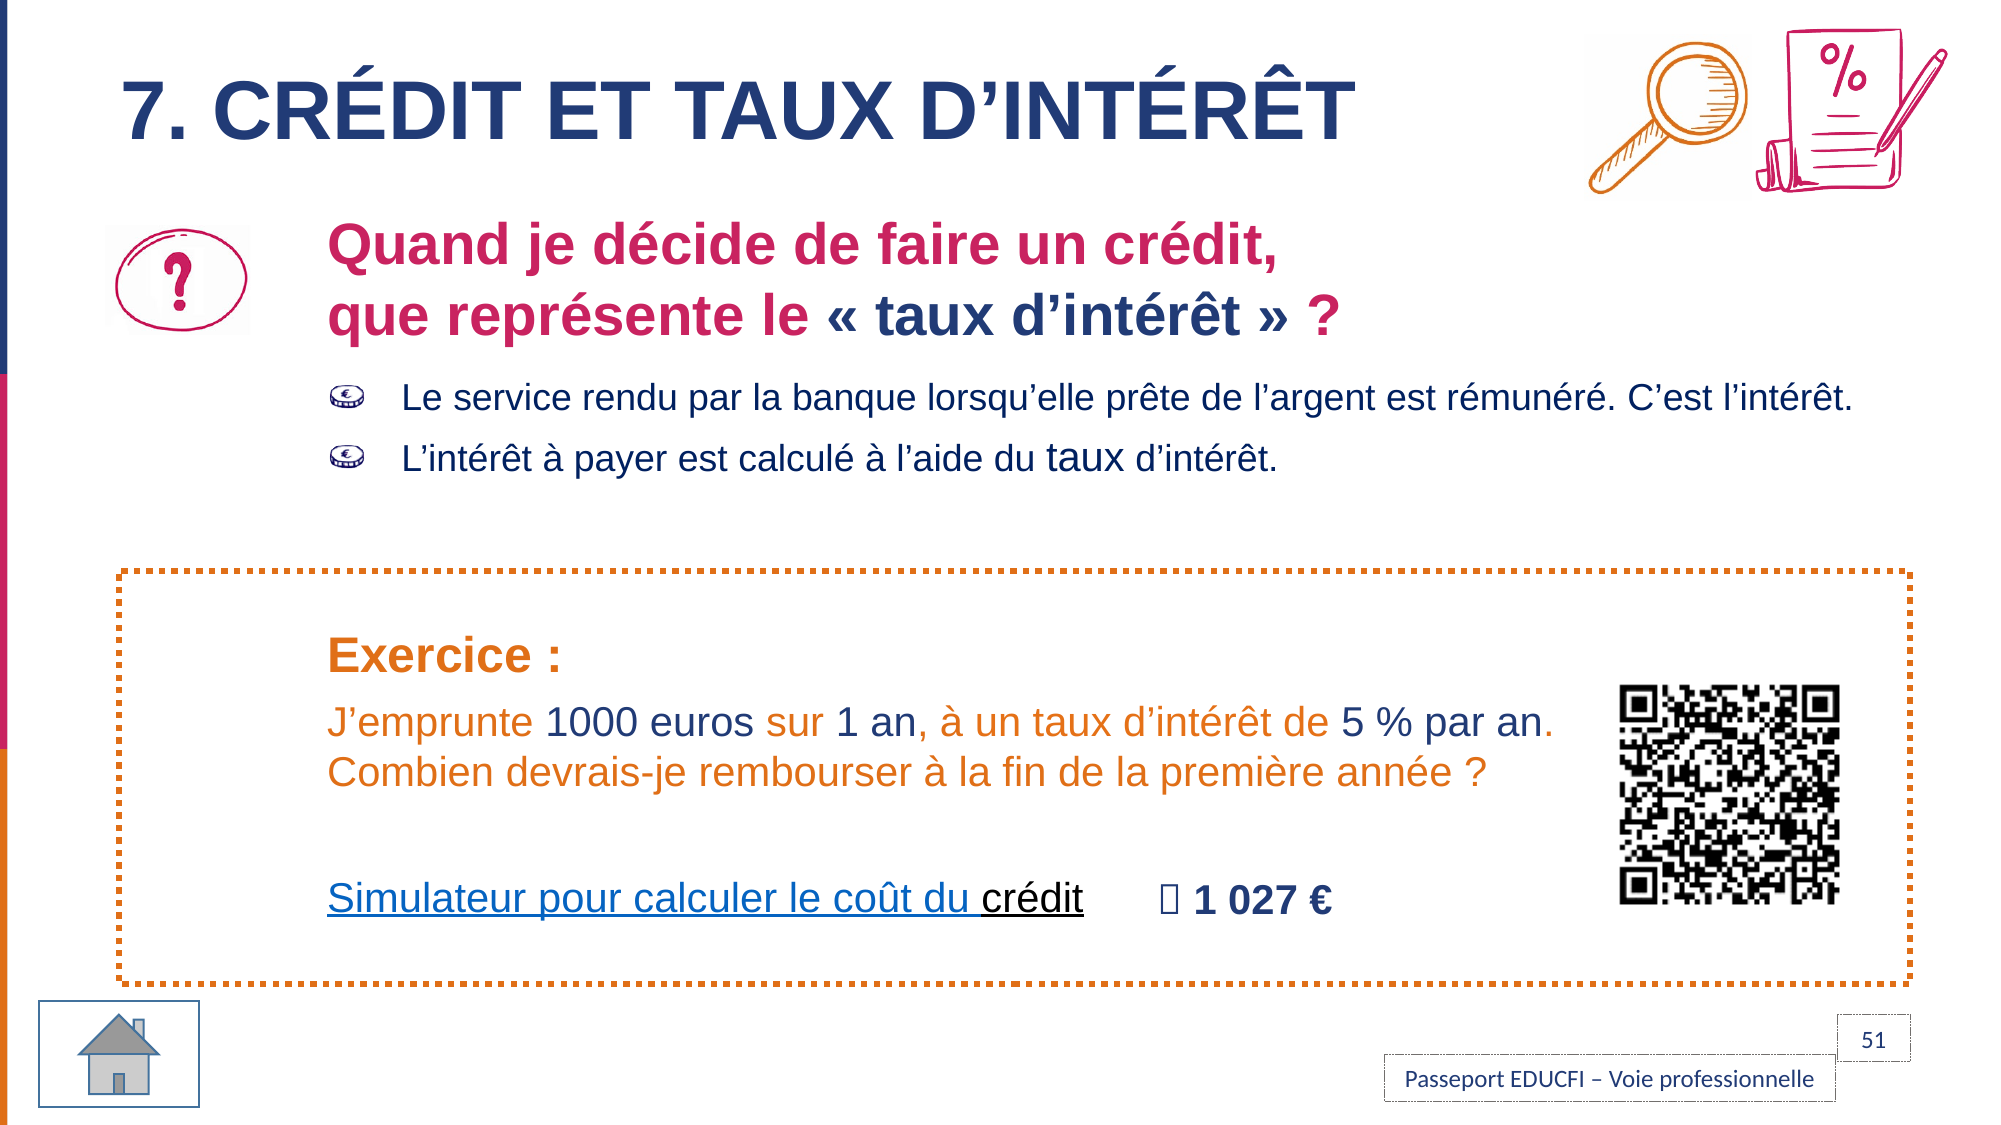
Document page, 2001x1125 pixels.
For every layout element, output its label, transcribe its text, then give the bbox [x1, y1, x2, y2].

title 7. CRÉDIT ET TAUX D’INTÉRÊT [105, 59, 1584, 199]
text_box [38, 1000, 200, 1108]
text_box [105, 199, 1838, 356]
text_box [118, 570, 1911, 985]
picture [327, 442, 382, 469]
footer Passeport EDUCFI – Voie professionnelle [1384, 1054, 1836, 1102]
picture [0, 0, 8, 1125]
text_box Le service rendu par la banque lorsqu’elle prête de l’argent est rémunéré. C’est l’intérêt. L’intérêt à payer est calculé à l’aide du taux d’intérêt. [312, 365, 1973, 488]
text_box  1 027 € [1142, 865, 1413, 931]
picture [1610, 675, 1850, 915]
slide_number 51 [1837, 1014, 1911, 1062]
picture [1584, 10, 1952, 211]
picture [327, 382, 382, 409]
